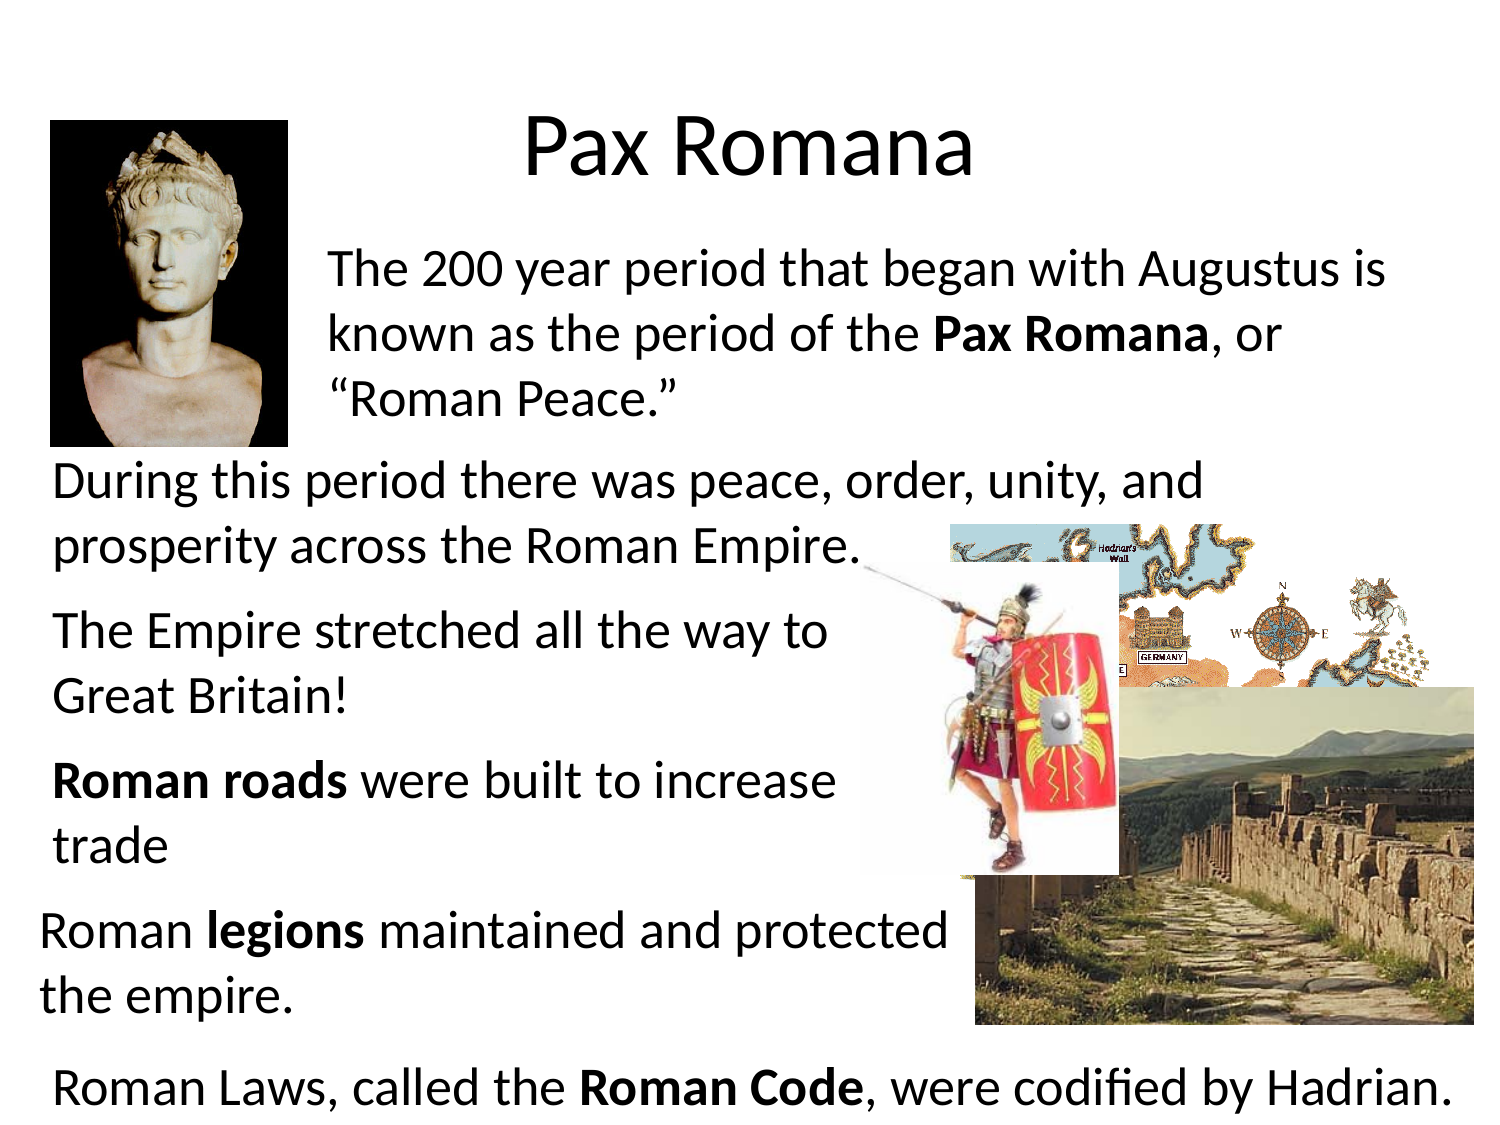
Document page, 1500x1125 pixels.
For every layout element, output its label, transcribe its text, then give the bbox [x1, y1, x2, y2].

text_box Roman legions maintained and protected the empire. [0, 887, 973, 1033]
title Pax Romana [75, 45, 1425, 233]
text_box During this period there was peace, order, unity, and prosperity across the Roman Empire. [37, 437, 1450, 583]
text_box The 200 year period that began with Augustus is known as the period of the Pax Romana, or “Roman Peace.” [312, 224, 1463, 435]
text_box Roman Laws, called the Roman Code, were codified by Hadrian. [37, 1044, 1475, 1124]
text_box The Empire stretched all the way to Great Britain! [0, 587, 855, 733]
picture [49, 120, 288, 448]
picture [860, 524, 1475, 1026]
text_box Roman roads were built to increase trade [37, 737, 859, 883]
